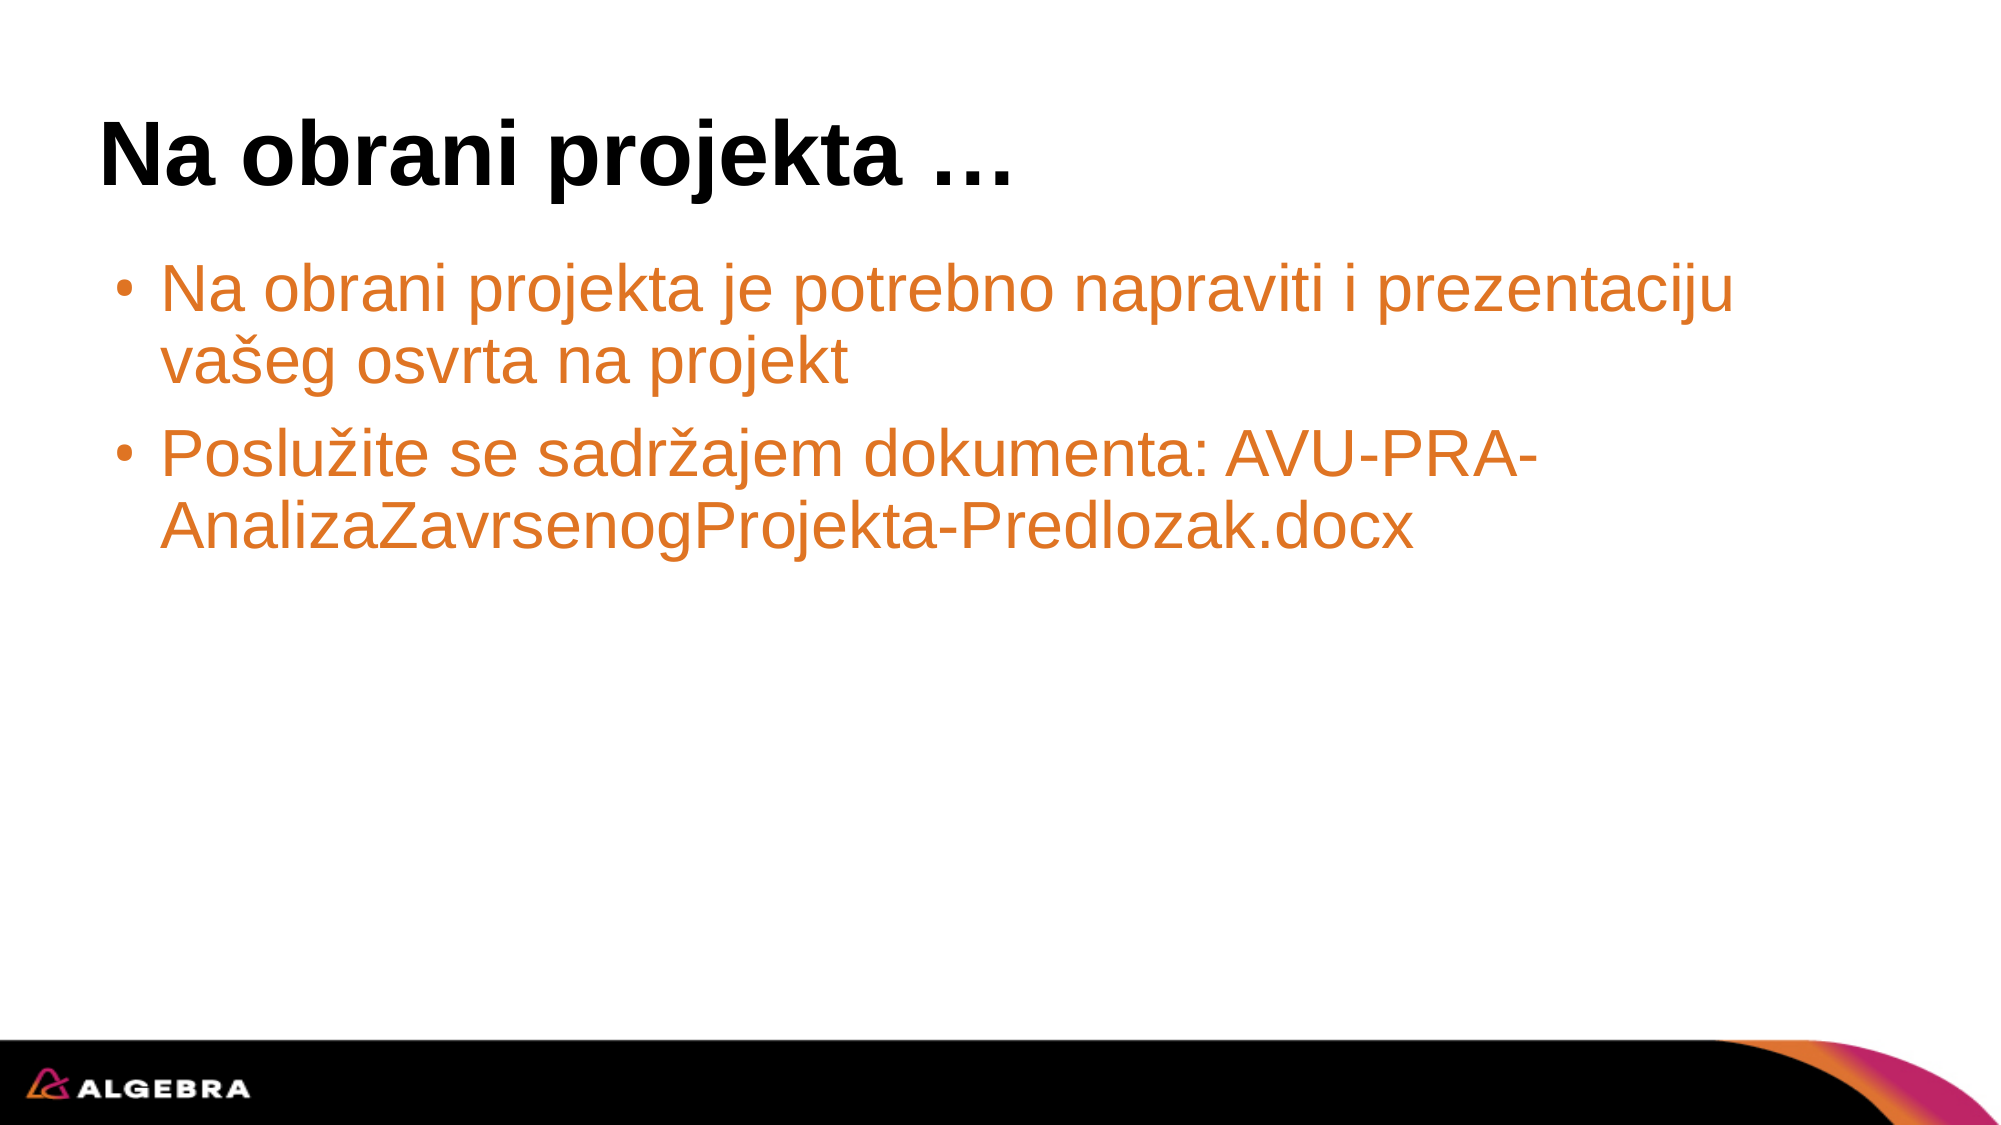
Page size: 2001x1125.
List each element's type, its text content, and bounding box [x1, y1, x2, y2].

title Na obrani projekta … [98, 81, 1910, 213]
list Na obrani projekta je potrebno napraviti i prezentaciju vašeg osvrta na projekt Poslužite se sadržajem dokumenta: AVU-PRA-AnalizaZavrsenogProjekta-Predlozak.docx [98, 246, 1908, 991]
picture [0, 0, 2001, 1125]
